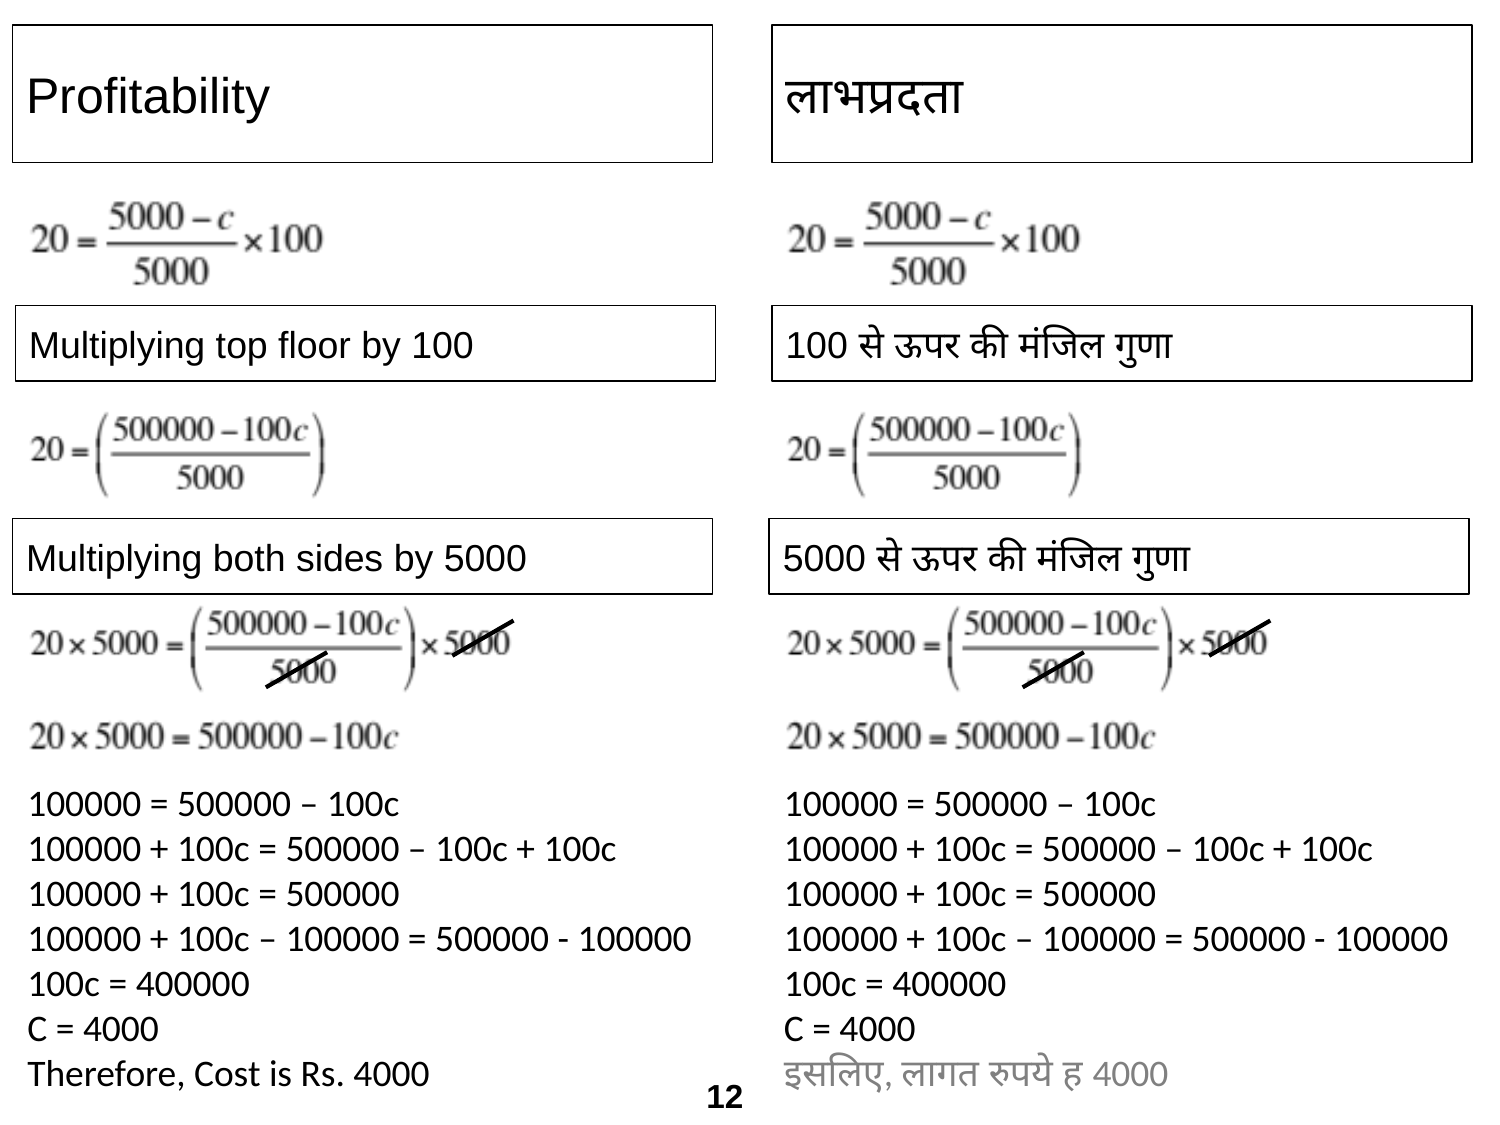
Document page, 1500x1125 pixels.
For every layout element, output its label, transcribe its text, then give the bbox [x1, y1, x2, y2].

text_box लाभप्रदता [772, 24, 1473, 163]
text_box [26, 714, 401, 755]
text_box 100000 = 500000 – 100c 100000 + 100c = 500000 – 100c + 100c 100000 + 100c = 500000 100000 + 100c – 100000 = 500000 - 100000 100c = 400000 C = 4000 इसलिए, लागत रुपये ह 4000 [769, 771, 1500, 1102]
text_box 5000 से ऊपर की मंजिल गुणा [769, 518, 1470, 594]
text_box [782, 403, 1085, 500]
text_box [26, 403, 328, 500]
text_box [265, 651, 328, 688]
text_box Multiplying both sides by 5000 [12, 518, 713, 594]
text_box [782, 190, 1085, 288]
text_box 100 से ऊपर की मंजिल गुणा [772, 305, 1473, 381]
slide_number 12 [487, 1065, 963, 1125]
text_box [782, 598, 1271, 693]
text_box Profitability [12, 24, 713, 163]
text_box 100000 = 500000 – 100c 100000 + 100c = 500000 – 100c + 100c 100000 + 100c = 500000 100000 + 100c – 100000 = 500000 - 100000 100c = 400000 C = 4000 Therefore, Cost is Rs. 4000 [12, 771, 763, 1102]
text_box Multiplying top floor by 100 [15, 305, 716, 381]
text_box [26, 598, 514, 693]
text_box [782, 714, 1158, 755]
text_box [1022, 651, 1085, 688]
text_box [26, 190, 328, 288]
